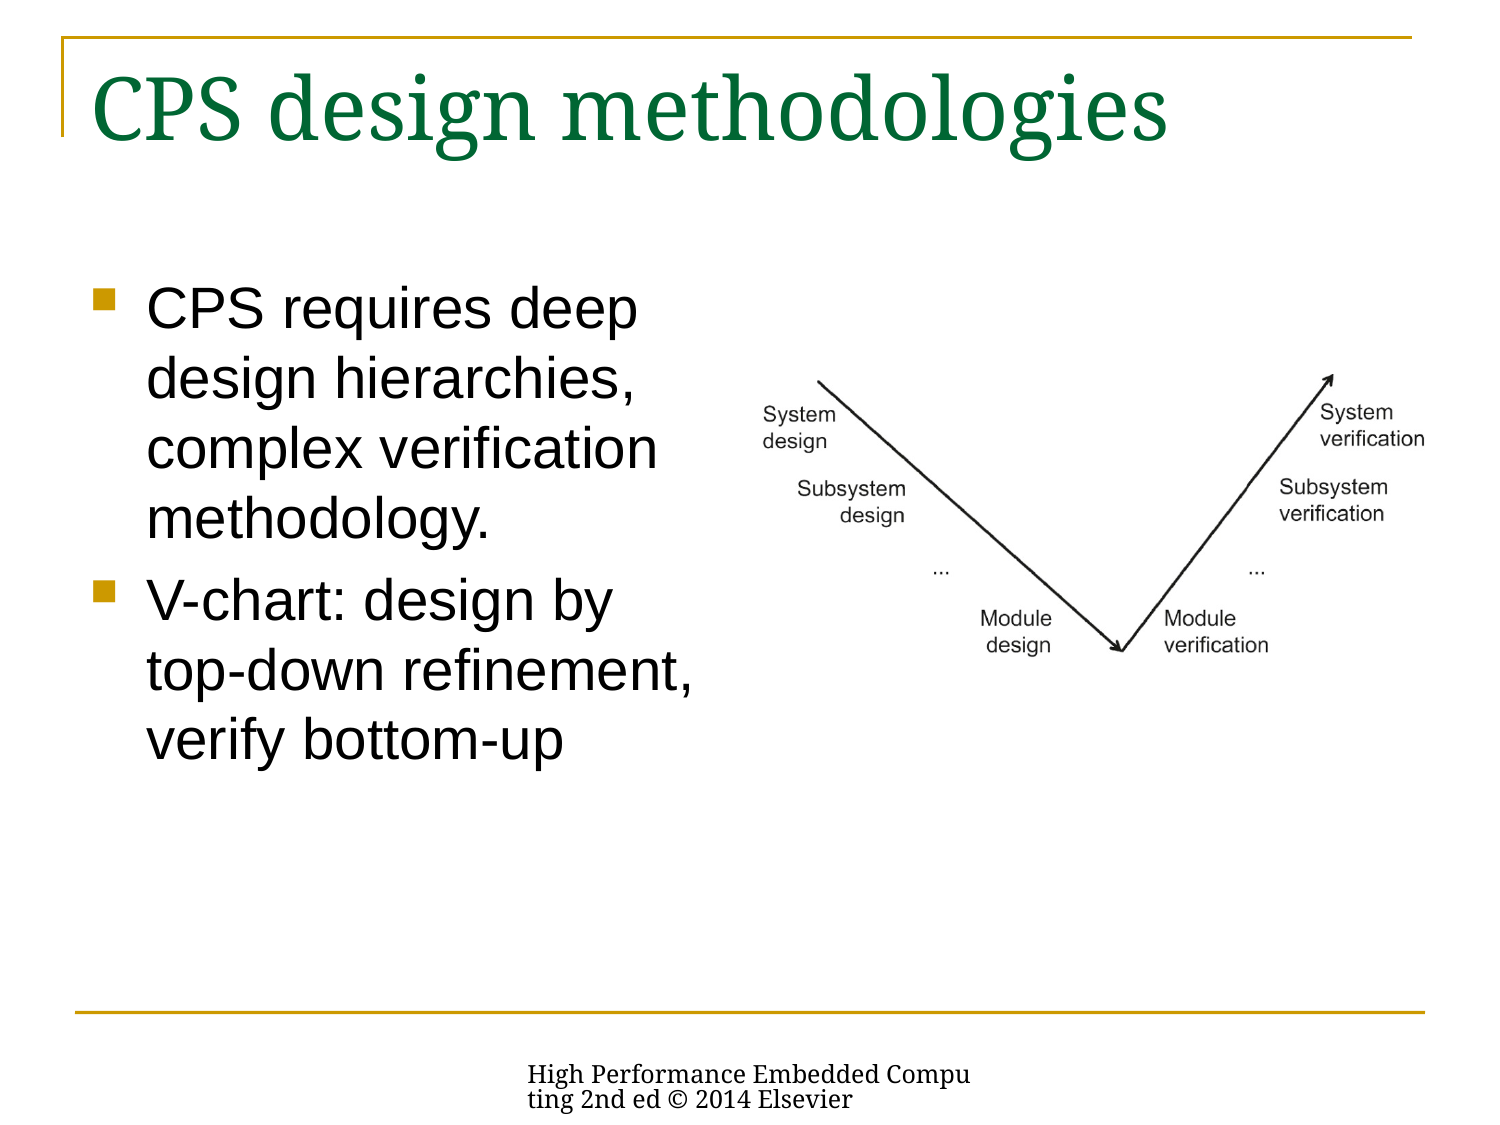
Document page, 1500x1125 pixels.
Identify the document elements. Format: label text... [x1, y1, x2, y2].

title CPS design methodologies [75, 45, 1425, 233]
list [762, 374, 1426, 660]
list CPS requires deep design hierarchies, complex verification methodology. V-chart: design by top-down refinement, verify bottom-up [75, 262, 738, 1006]
footer High Performance Embedded Computing 2nd ed © 2014 Elsevier [512, 1025, 988, 1100]
